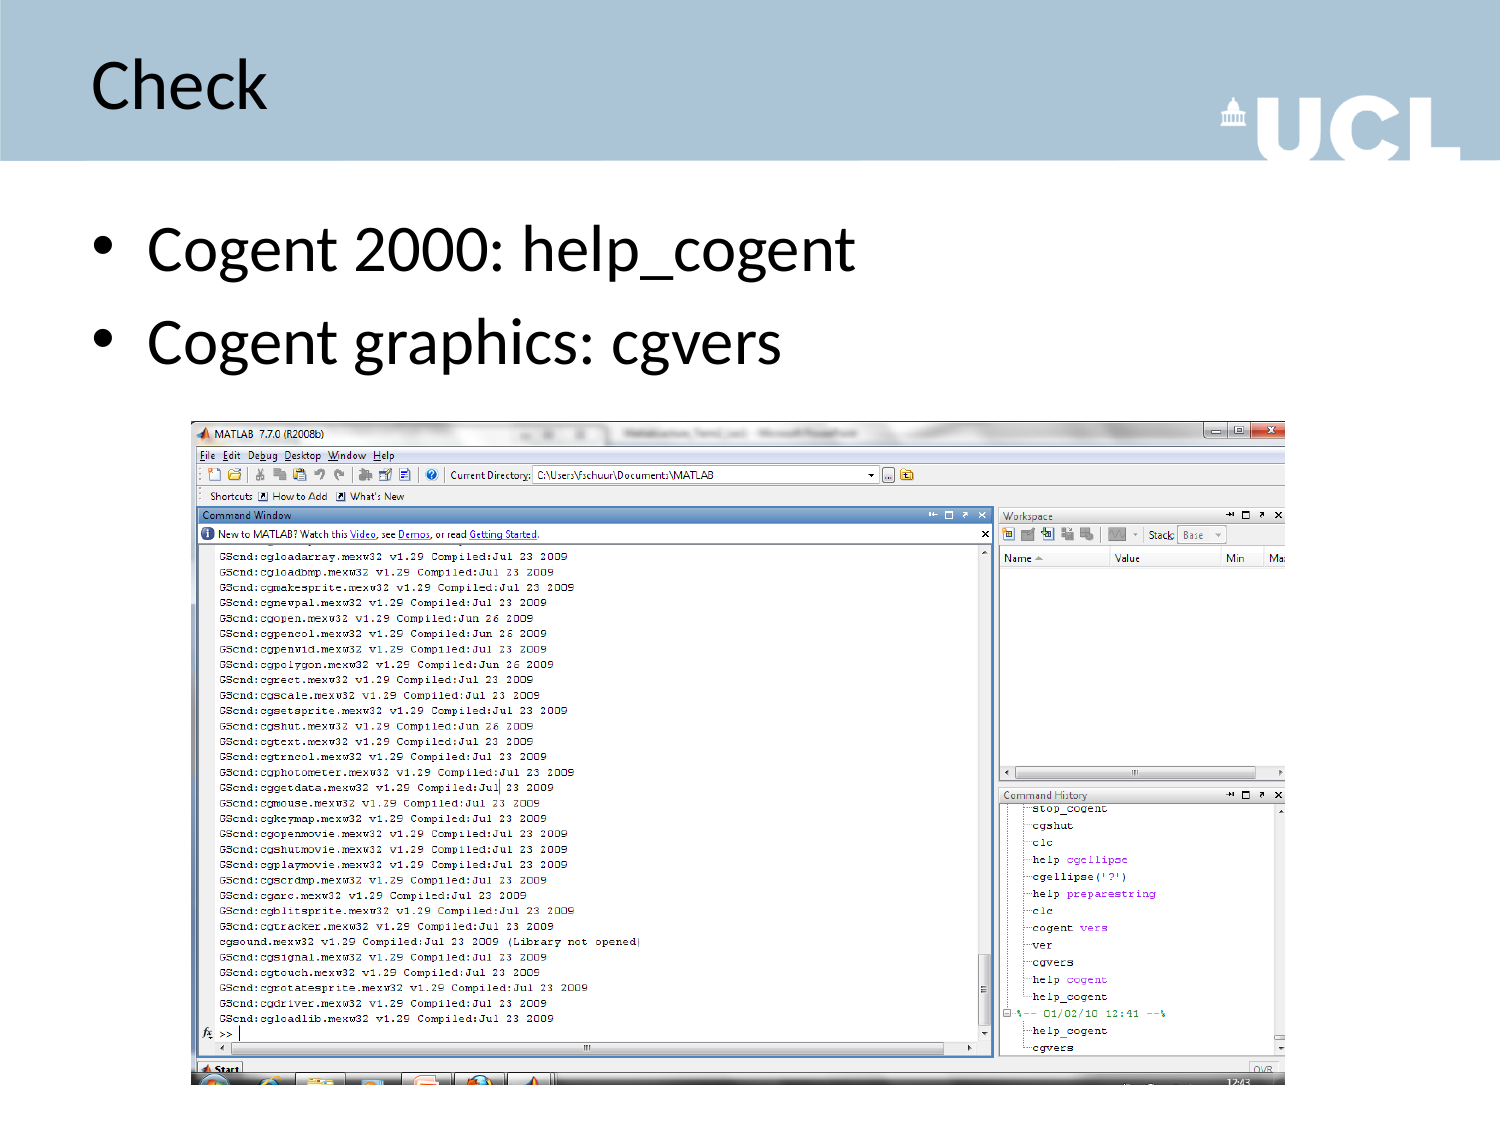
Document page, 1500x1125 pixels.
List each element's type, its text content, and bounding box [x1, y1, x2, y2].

picture [0, 0, 1500, 161]
text_box Cogent 2000: help_cogent Cogent graphics: cgvers [76, 196, 1427, 940]
picture [191, 421, 1285, 1085]
title Check [76, 9, 1189, 152]
